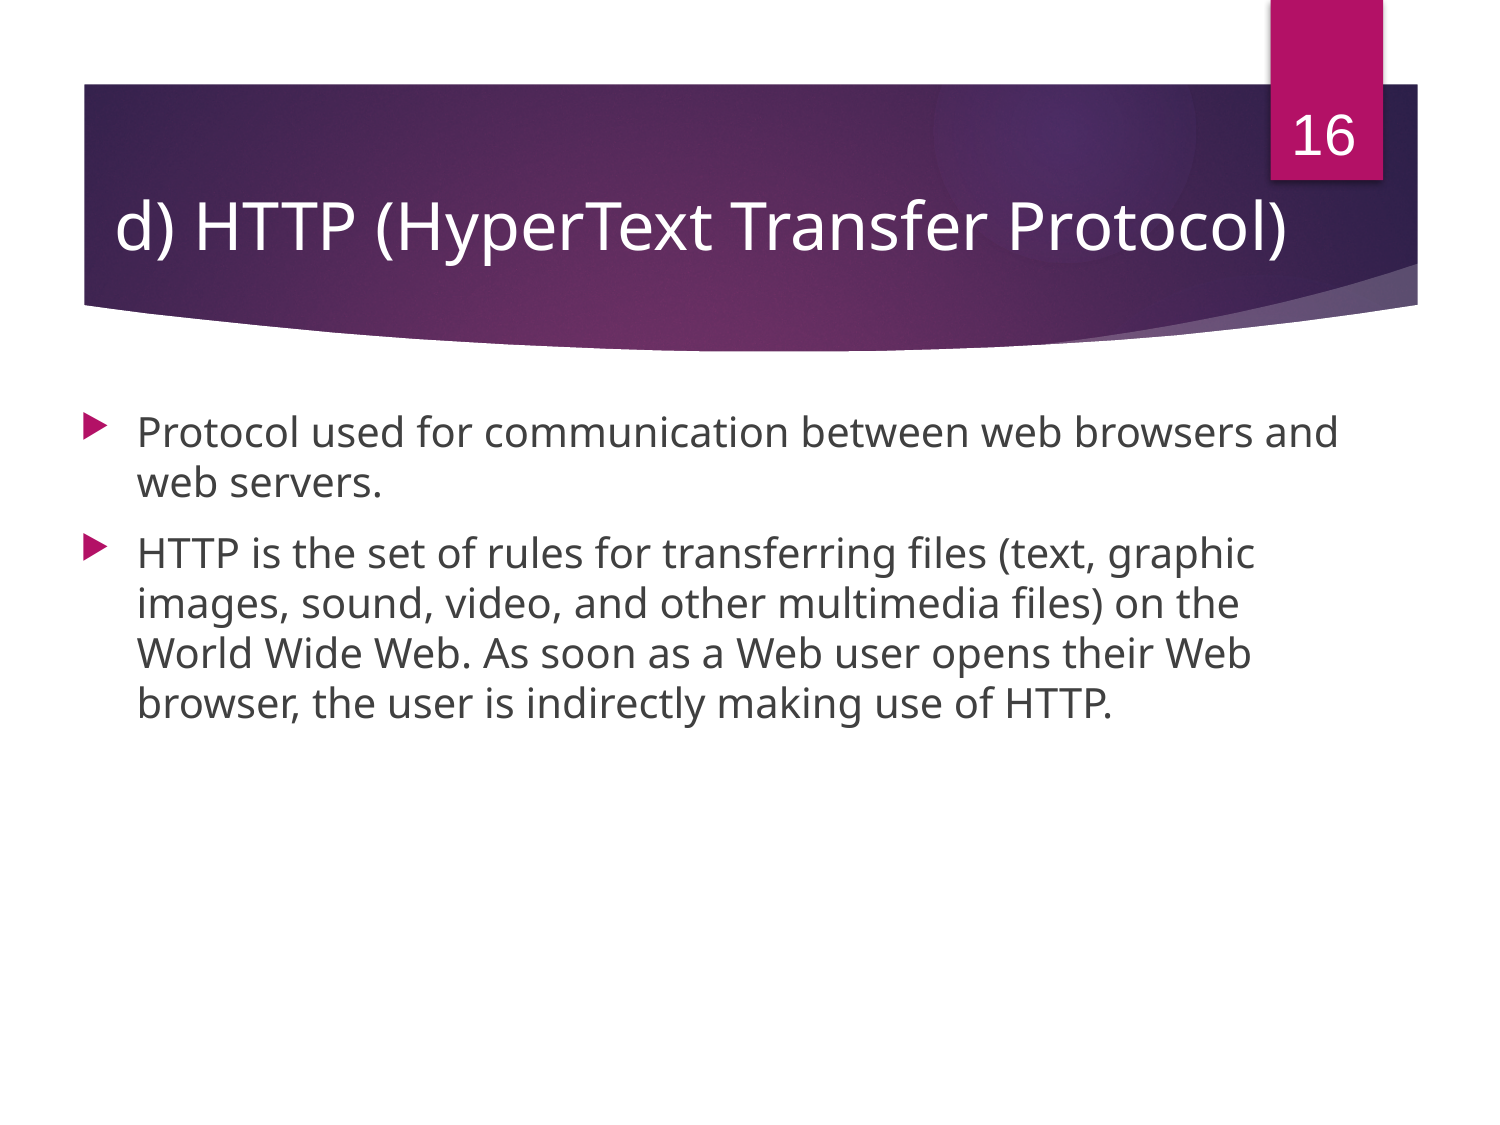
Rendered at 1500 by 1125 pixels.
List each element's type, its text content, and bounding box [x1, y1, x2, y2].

slide_number 16 [1259, 48, 1390, 175]
title d) HTTP (HyperText Transfer Protocol) [99, 137, 1321, 311]
list Protocol used for communication between web browsers and web servers. HTTP is the set of rules for transferring files (text, graphic images, sound, video, and other multimedia files) on the World Wide Web. As soon as a Web user opens their Web browser, the user is indirectly making use of HTTP. [65, 398, 1355, 1067]
